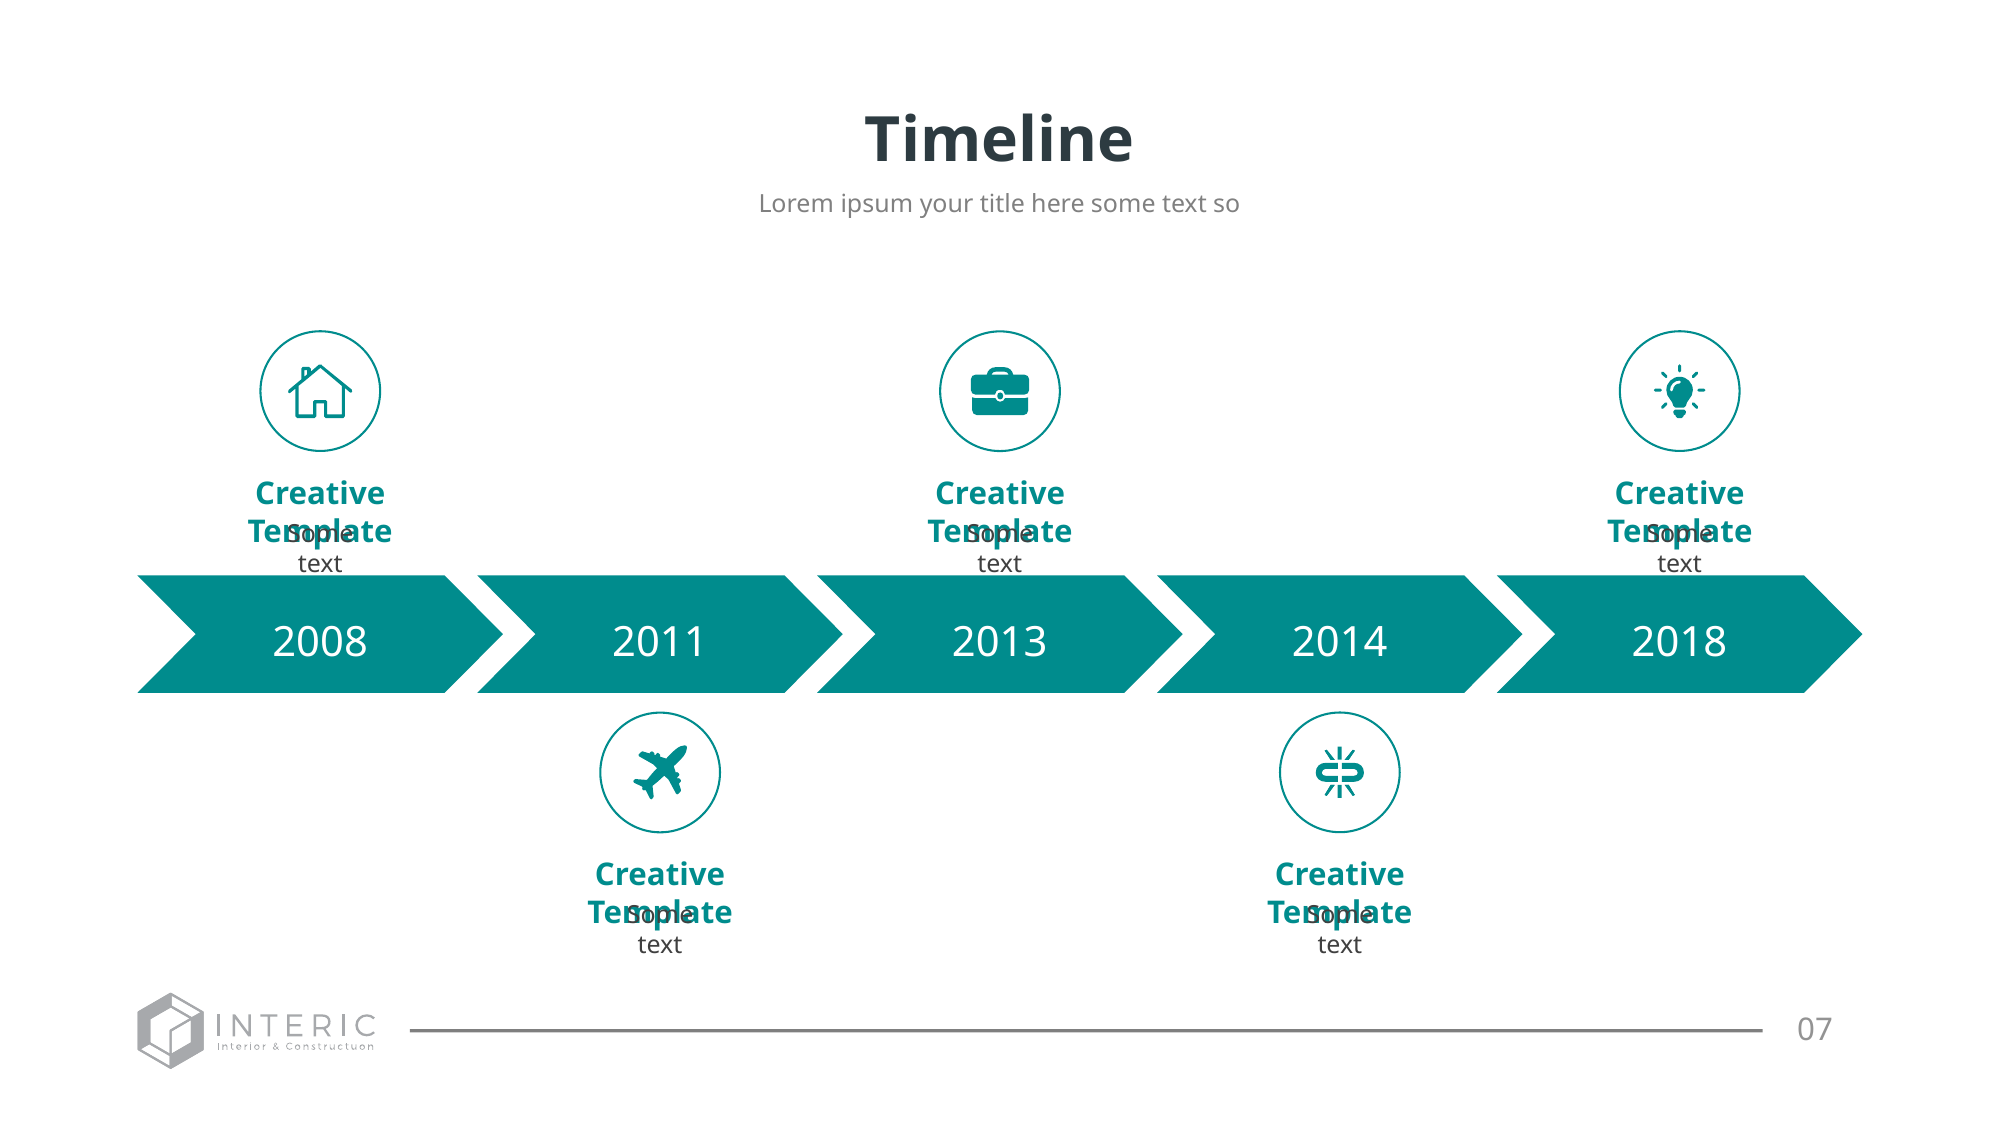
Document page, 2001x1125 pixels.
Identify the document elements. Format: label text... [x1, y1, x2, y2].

text_box Creative Template [1197, 847, 1483, 937]
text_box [137, 575, 1863, 693]
text_box Some text [249, 510, 391, 575]
title Timeline [137, 100, 1863, 184]
text_box Some text [589, 891, 731, 967]
text_box Creative Template [857, 465, 1143, 556]
list Lorem ipsum your title here some text so [137, 184, 1863, 230]
text_box [939, 330, 1061, 453]
text_box Some text [1269, 891, 1411, 967]
text_box [599, 711, 722, 834]
text_box Creative Template [1536, 465, 1823, 556]
slide_number 07 [1767, 983, 1863, 1079]
text_box [1618, 330, 1741, 452]
text_box Some text [1609, 510, 1750, 575]
text_box Some text [929, 510, 1071, 575]
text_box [1315, 746, 1364, 798]
text_box Creative Template [517, 847, 803, 937]
text_box Creative Template [177, 465, 464, 556]
text_box [259, 330, 382, 452]
text_box [1278, 711, 1401, 834]
